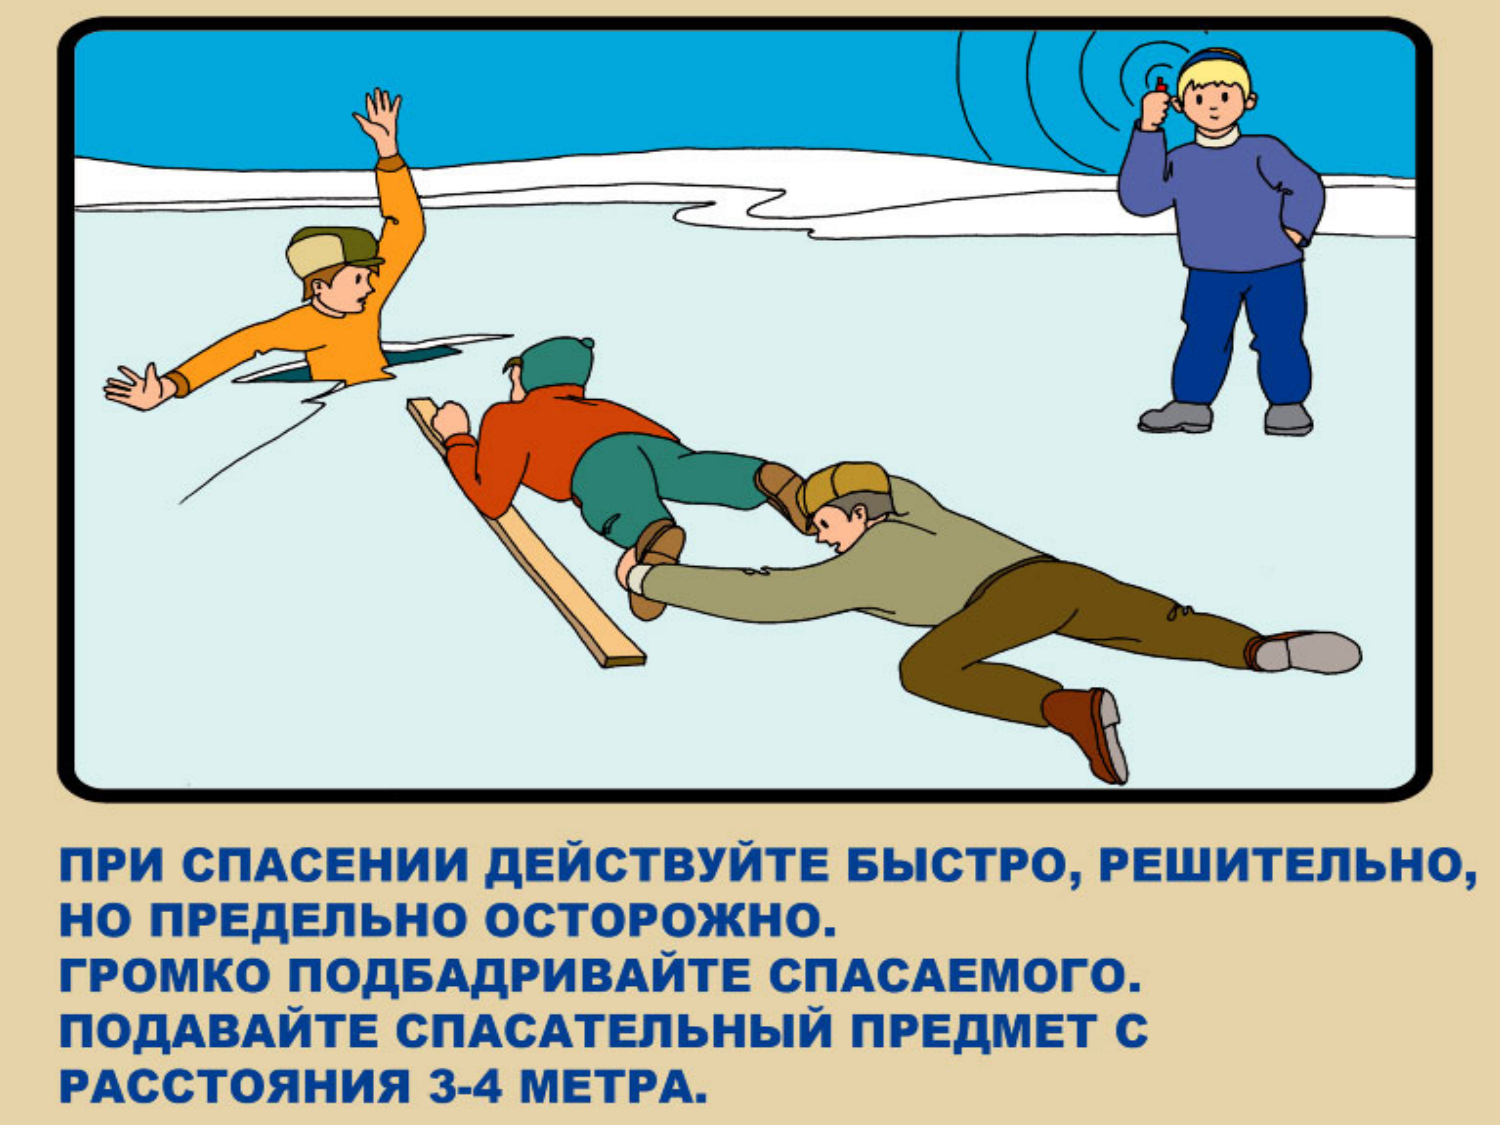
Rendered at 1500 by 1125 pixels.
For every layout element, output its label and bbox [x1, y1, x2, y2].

list [0, 0, 1500, 1125]
